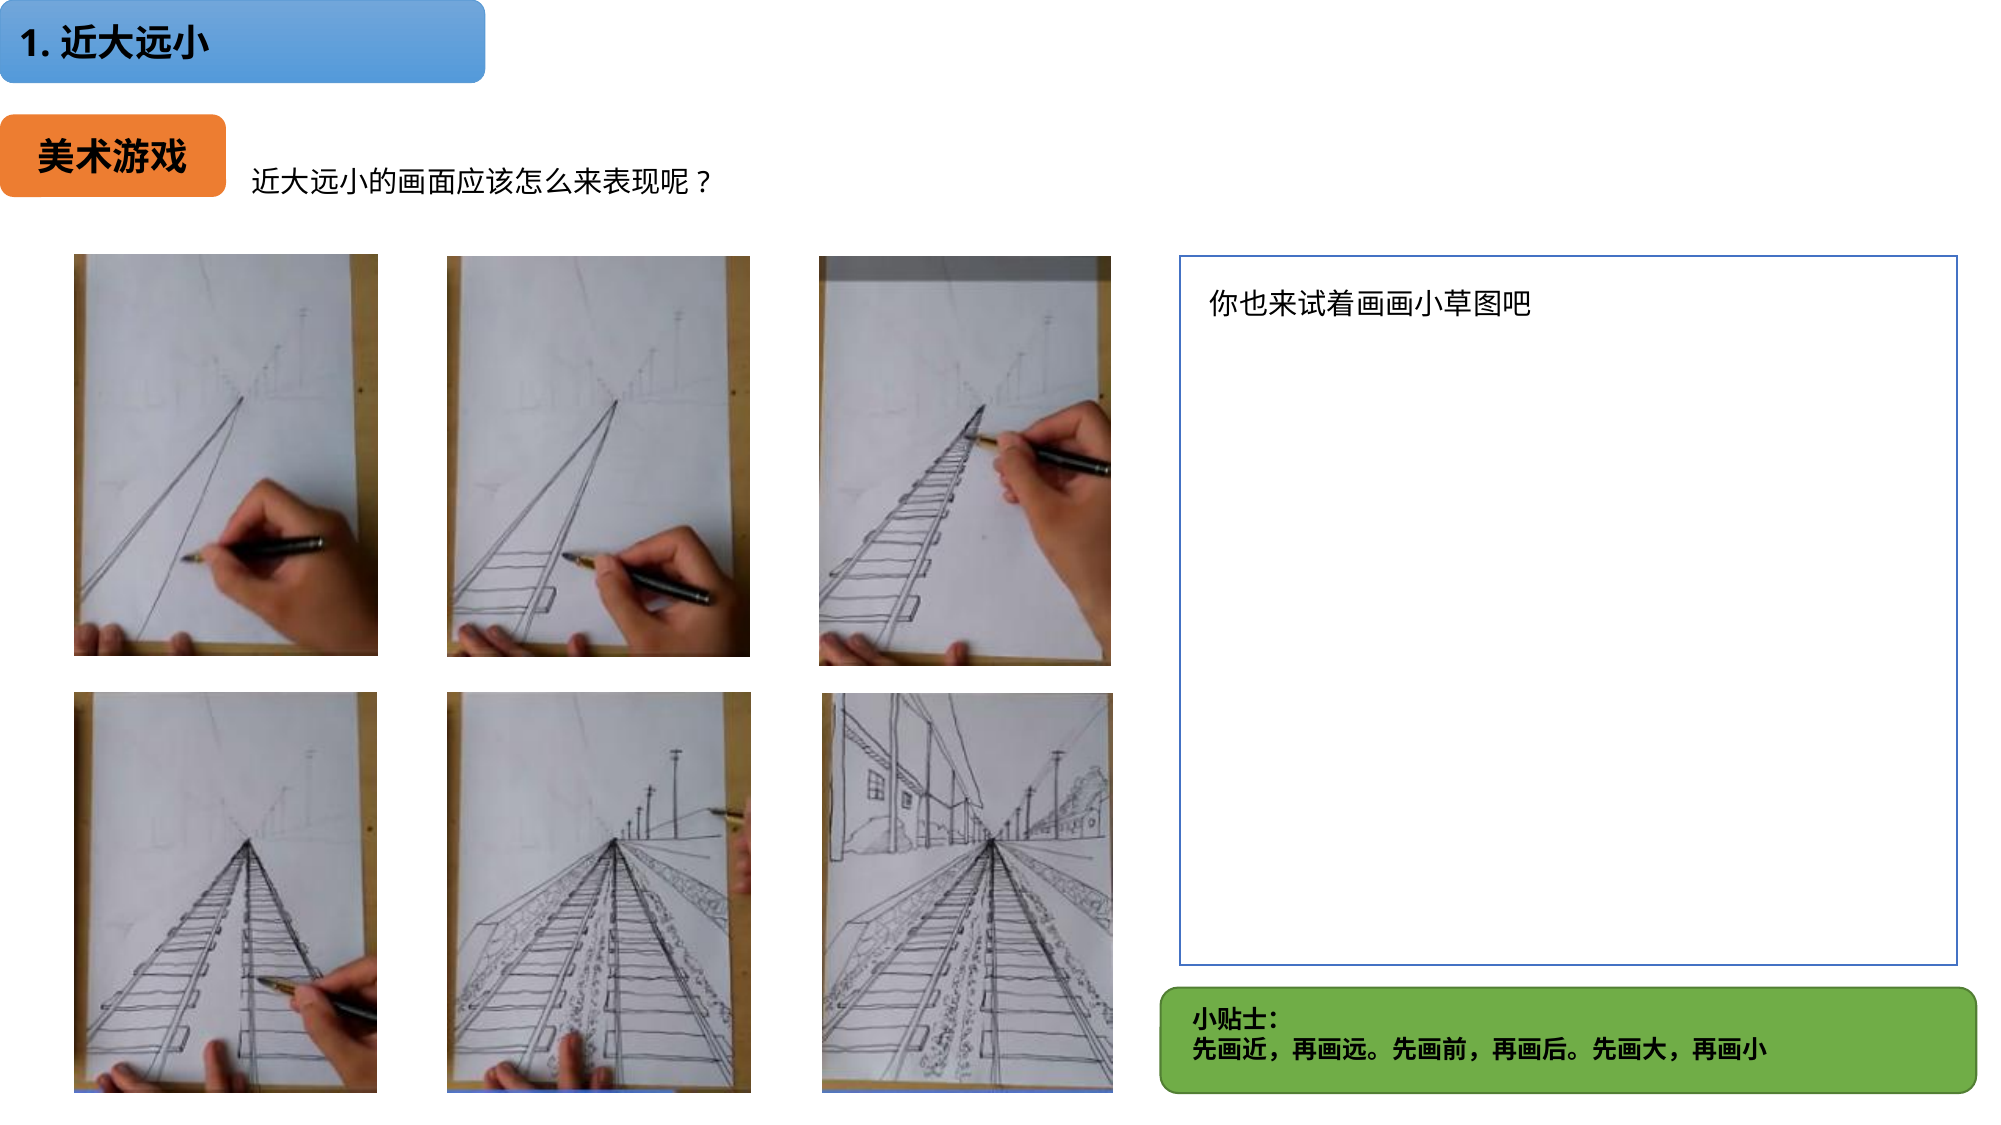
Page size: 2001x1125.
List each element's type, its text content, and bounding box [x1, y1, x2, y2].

text_box 美术游戏 [0, 114, 227, 198]
picture [447, 256, 750, 657]
text_box 1.近大远小 [0, 0, 486, 84]
text_box 近大远小的画面应该怎么来表现呢? [236, 155, 1134, 206]
picture [447, 692, 751, 1094]
text_box 小贴士： 先画近，再画远。先画前，再画后。先画大，再画小 [1177, 996, 1977, 1116]
picture [819, 256, 1111, 666]
text_box [1179, 255, 1958, 966]
picture [822, 693, 1113, 1094]
text_box 你也来试着画画小草图吧 [1195, 278, 2000, 328]
picture [74, 692, 377, 1094]
text_box [1159, 986, 1975, 1094]
picture [74, 254, 378, 656]
